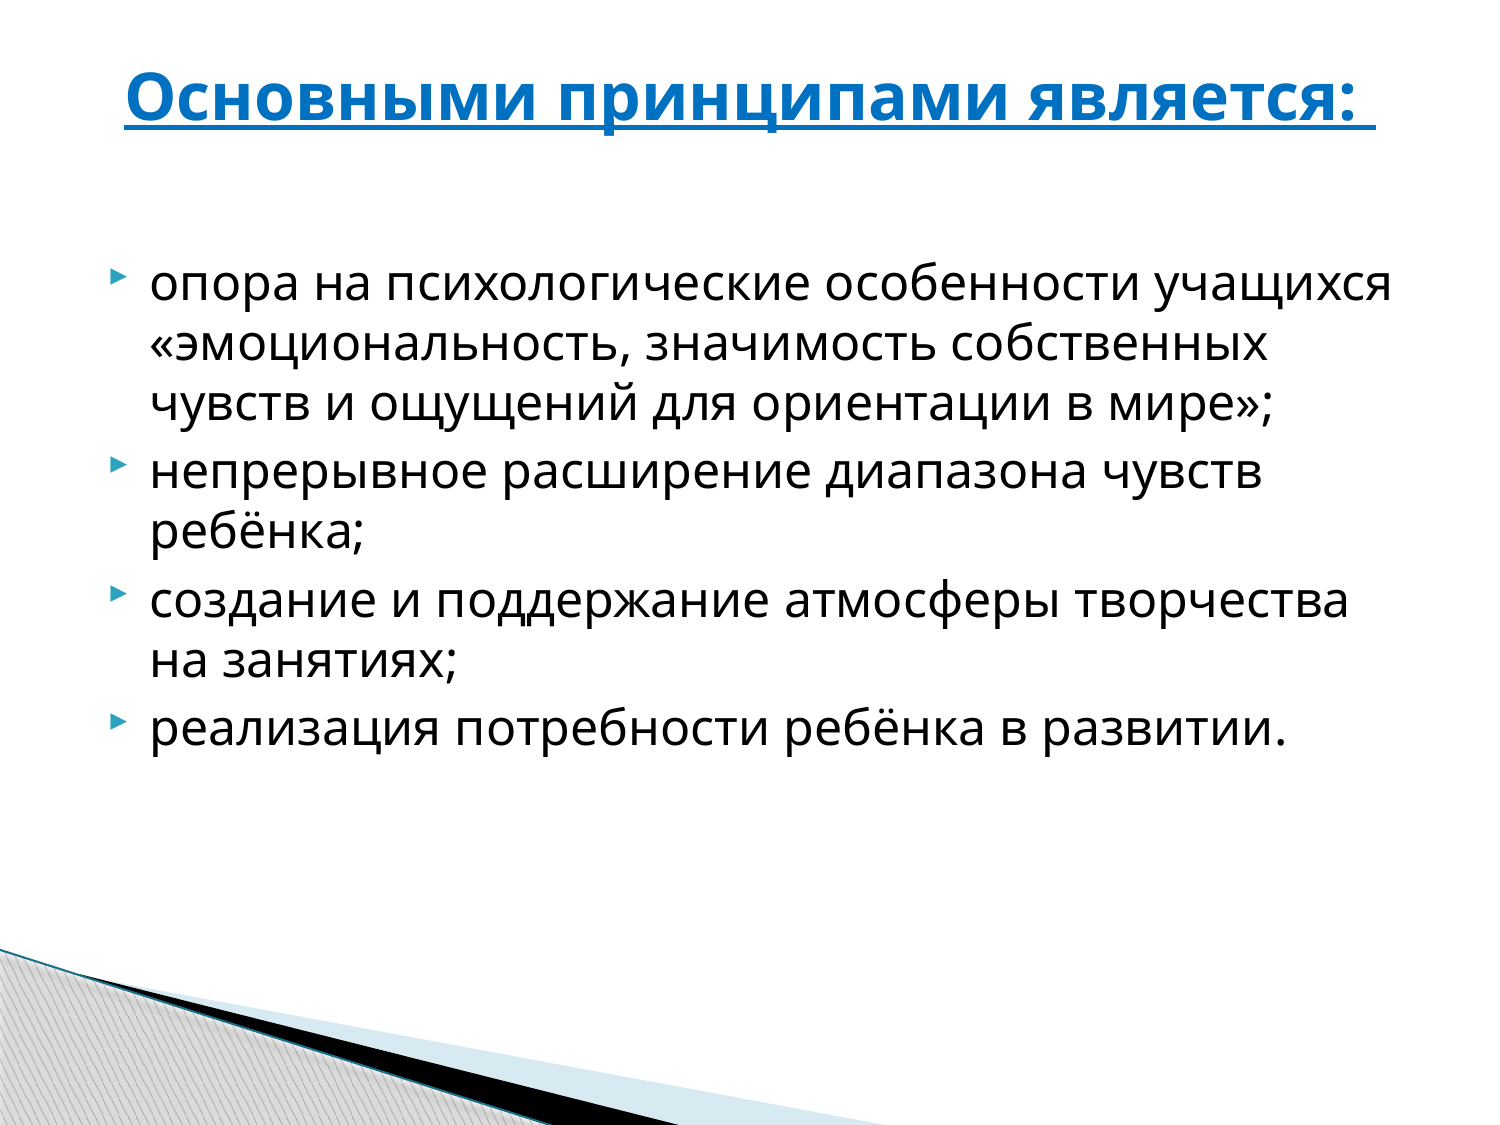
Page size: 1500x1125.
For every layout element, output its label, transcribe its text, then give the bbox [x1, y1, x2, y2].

title Основными принципами является: [75, 45, 1425, 233]
list опора на психологические особенности учащихся «эмоциональность, значимость собственных чувств и ощущений для ориентации в мире»; непрерывное расширение диапазона чувств ребёнка; создание и поддержание атмосферы творчества на занятиях; реализация потребности ребёнка в развитии. [75, 243, 1425, 986]
